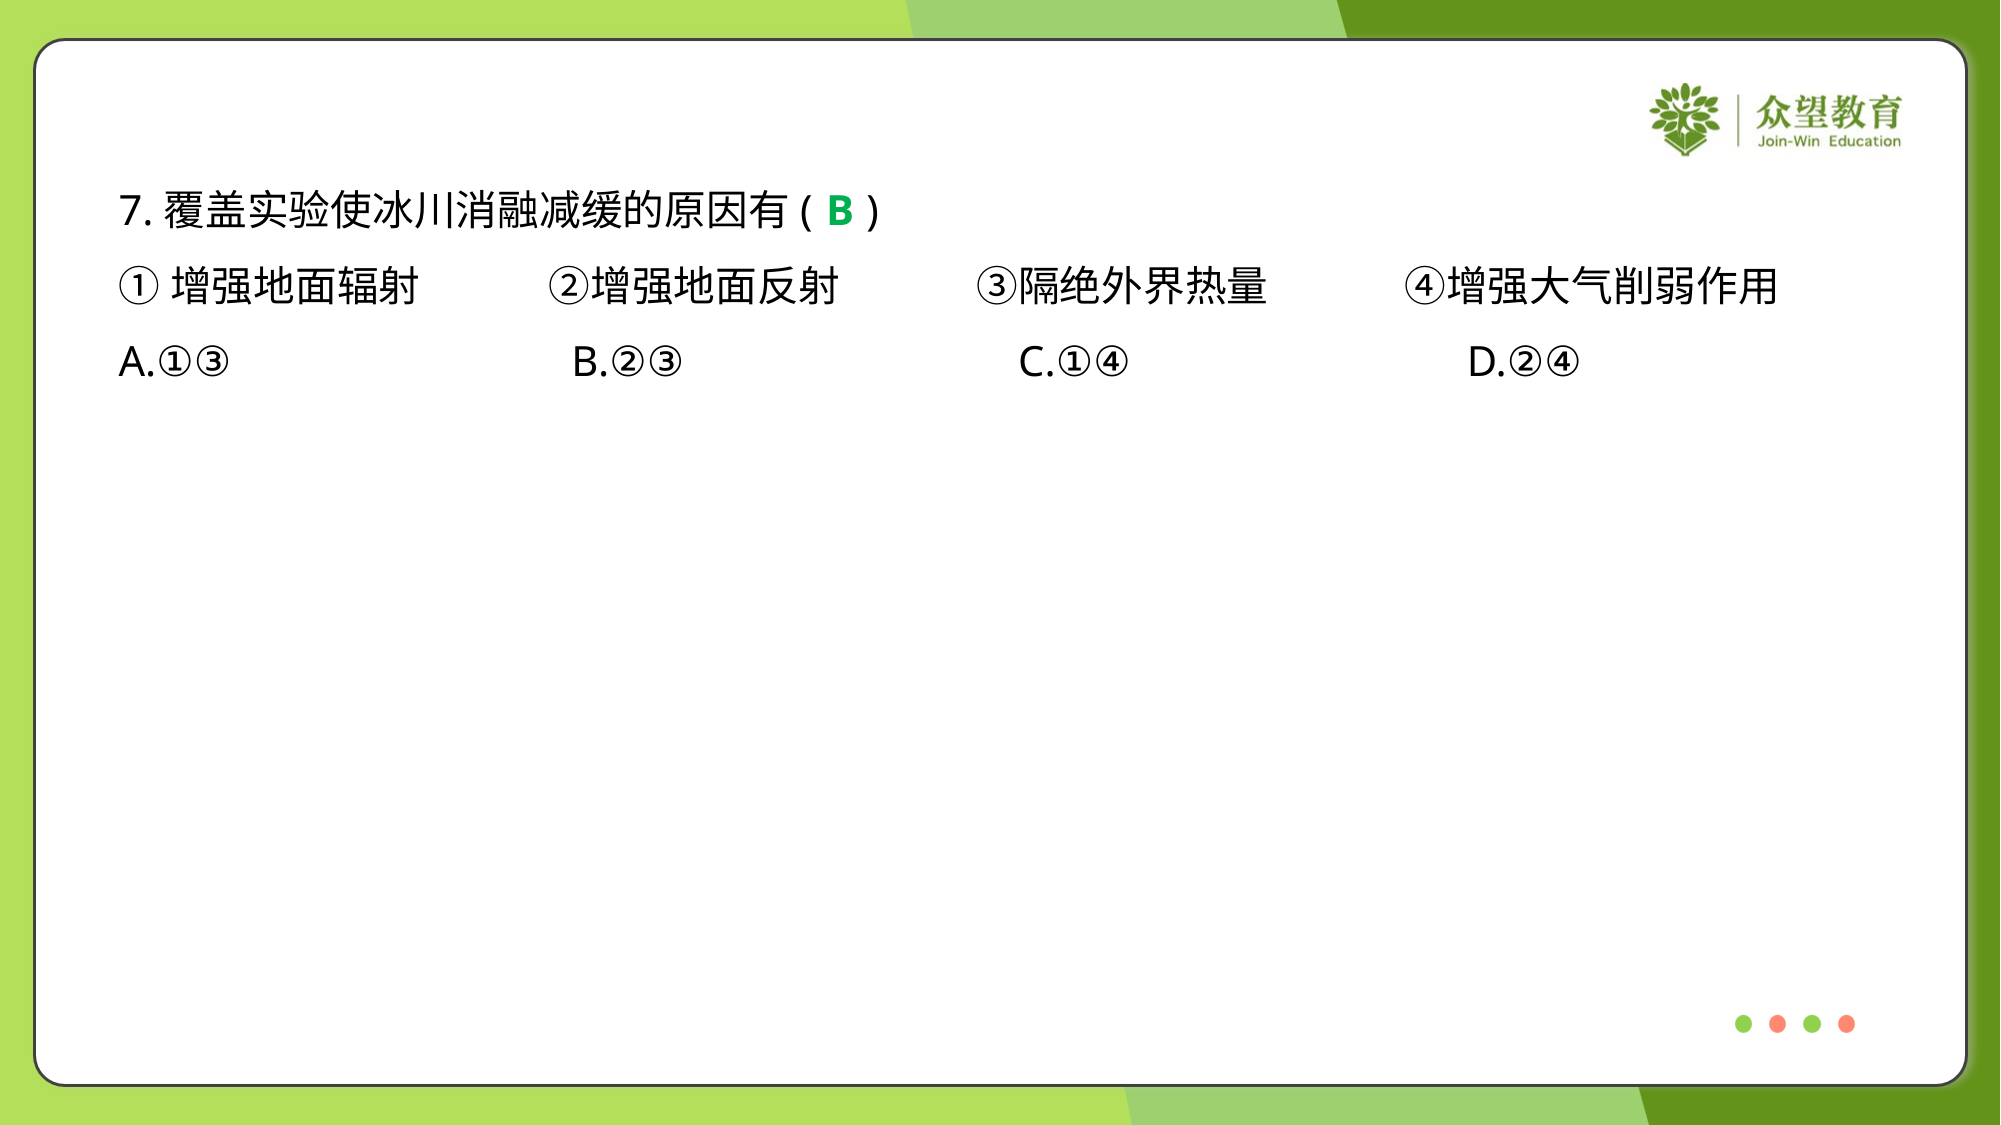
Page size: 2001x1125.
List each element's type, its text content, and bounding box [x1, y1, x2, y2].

text_box 7.覆盖实验使冰川消融减缓的原因有( ) [118, 158, 810, 226]
text_box ①增强地面辐射 ②增强地面反射 ③隔绝外界热量 ④增强大气削弱作用 [118, 234, 1883, 302]
text_box B [810, 158, 870, 226]
picture [0, 0, 2000, 1125]
text_box A.①③ B.②③ C.①④ D.②④ [118, 309, 1883, 377]
text_box 7.覆盖实验使冰川消融减缓的原因有( ) [870, 158, 1883, 226]
